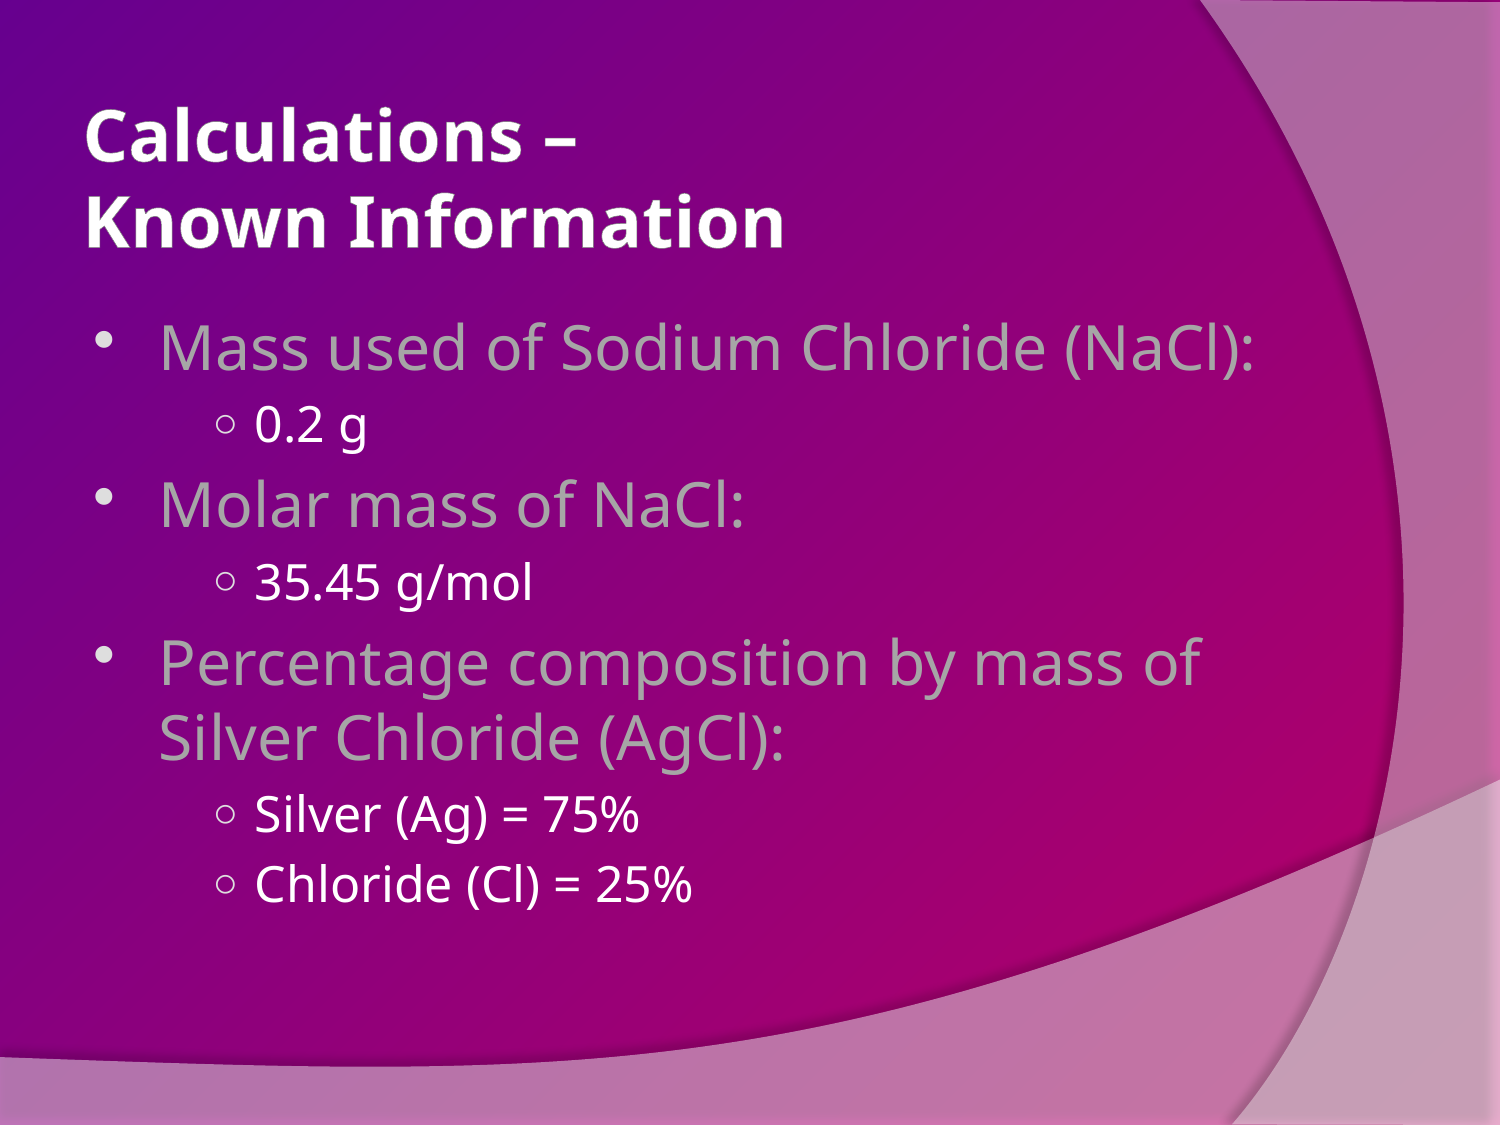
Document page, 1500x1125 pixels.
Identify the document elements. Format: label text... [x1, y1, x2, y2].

title Calculations – Known Information [75, 82, 1300, 270]
list Mass used of Sodium Chloride (NaCl): 0.2 g Molar mass of NaCl: 35.45 g/mol Percentage composition by mass of Silver Chloride (AgCl): Silver (Ag) = 75% Chloride (Cl) = 25% [75, 300, 1372, 1043]
